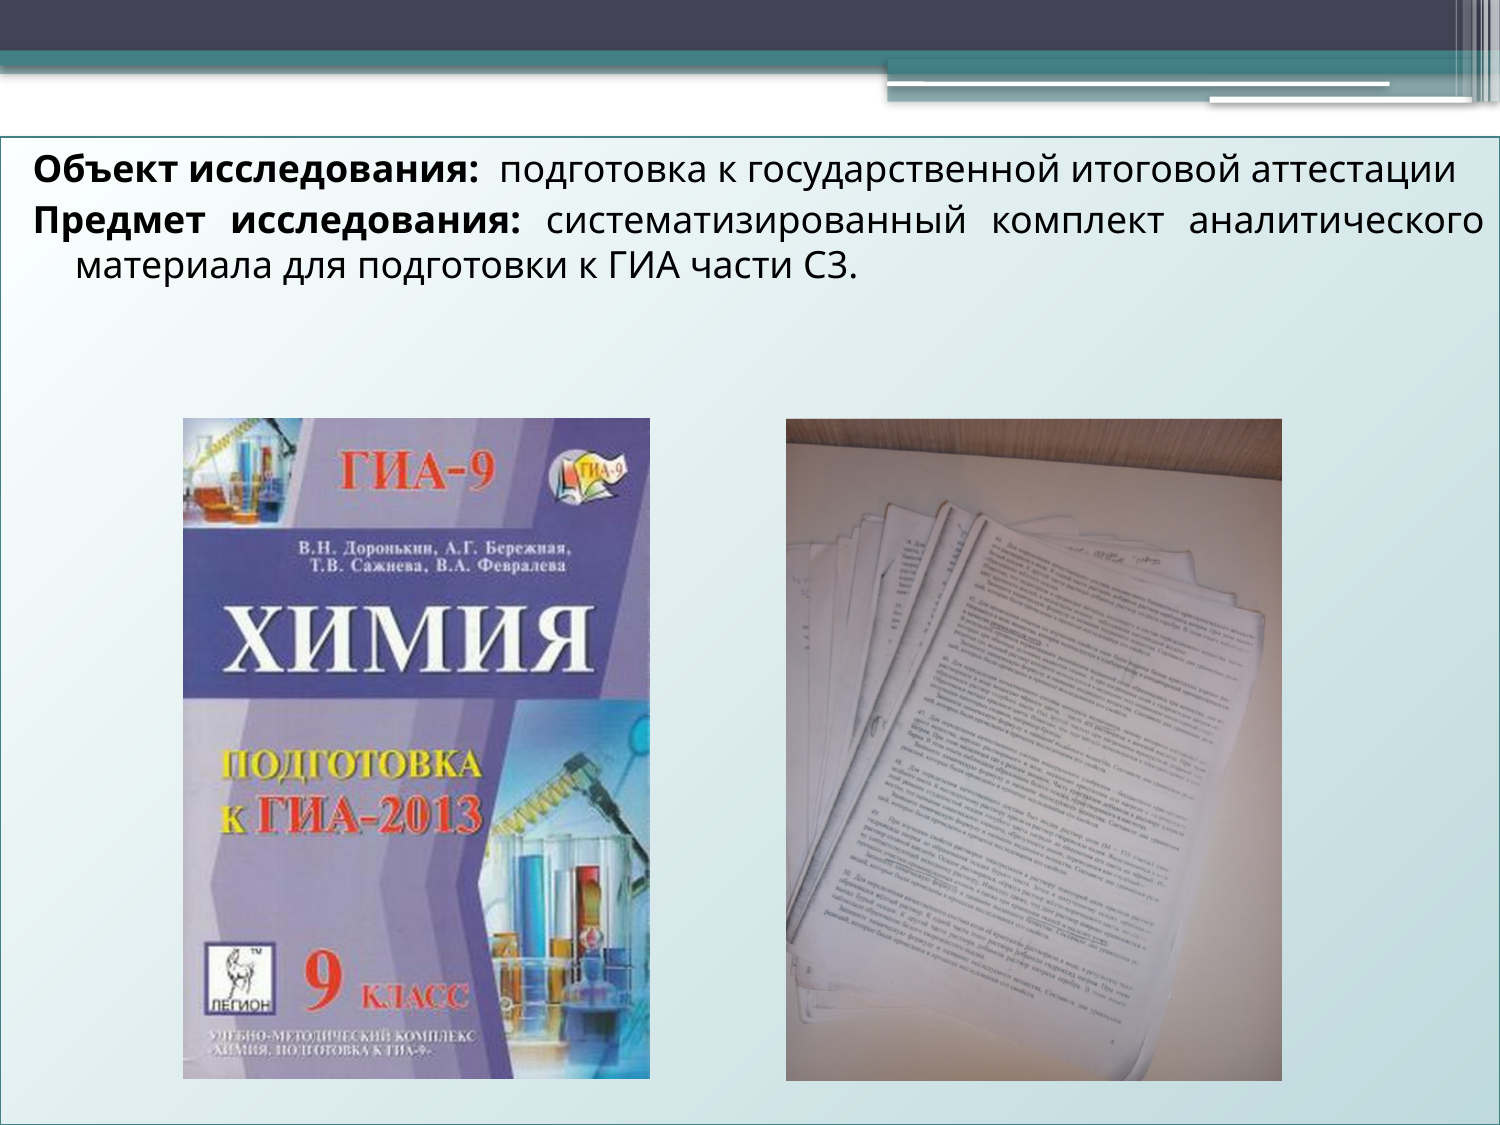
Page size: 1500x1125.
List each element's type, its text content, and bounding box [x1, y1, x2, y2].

list Объект исследования: подготовка к государственной итоговой аттестации Предмет исследования: систематизированный комплект аналитического материала для подготовки к ГИА части С3. [0, 136, 1500, 1125]
picture [182, 418, 650, 1080]
picture [702, 419, 1365, 1080]
